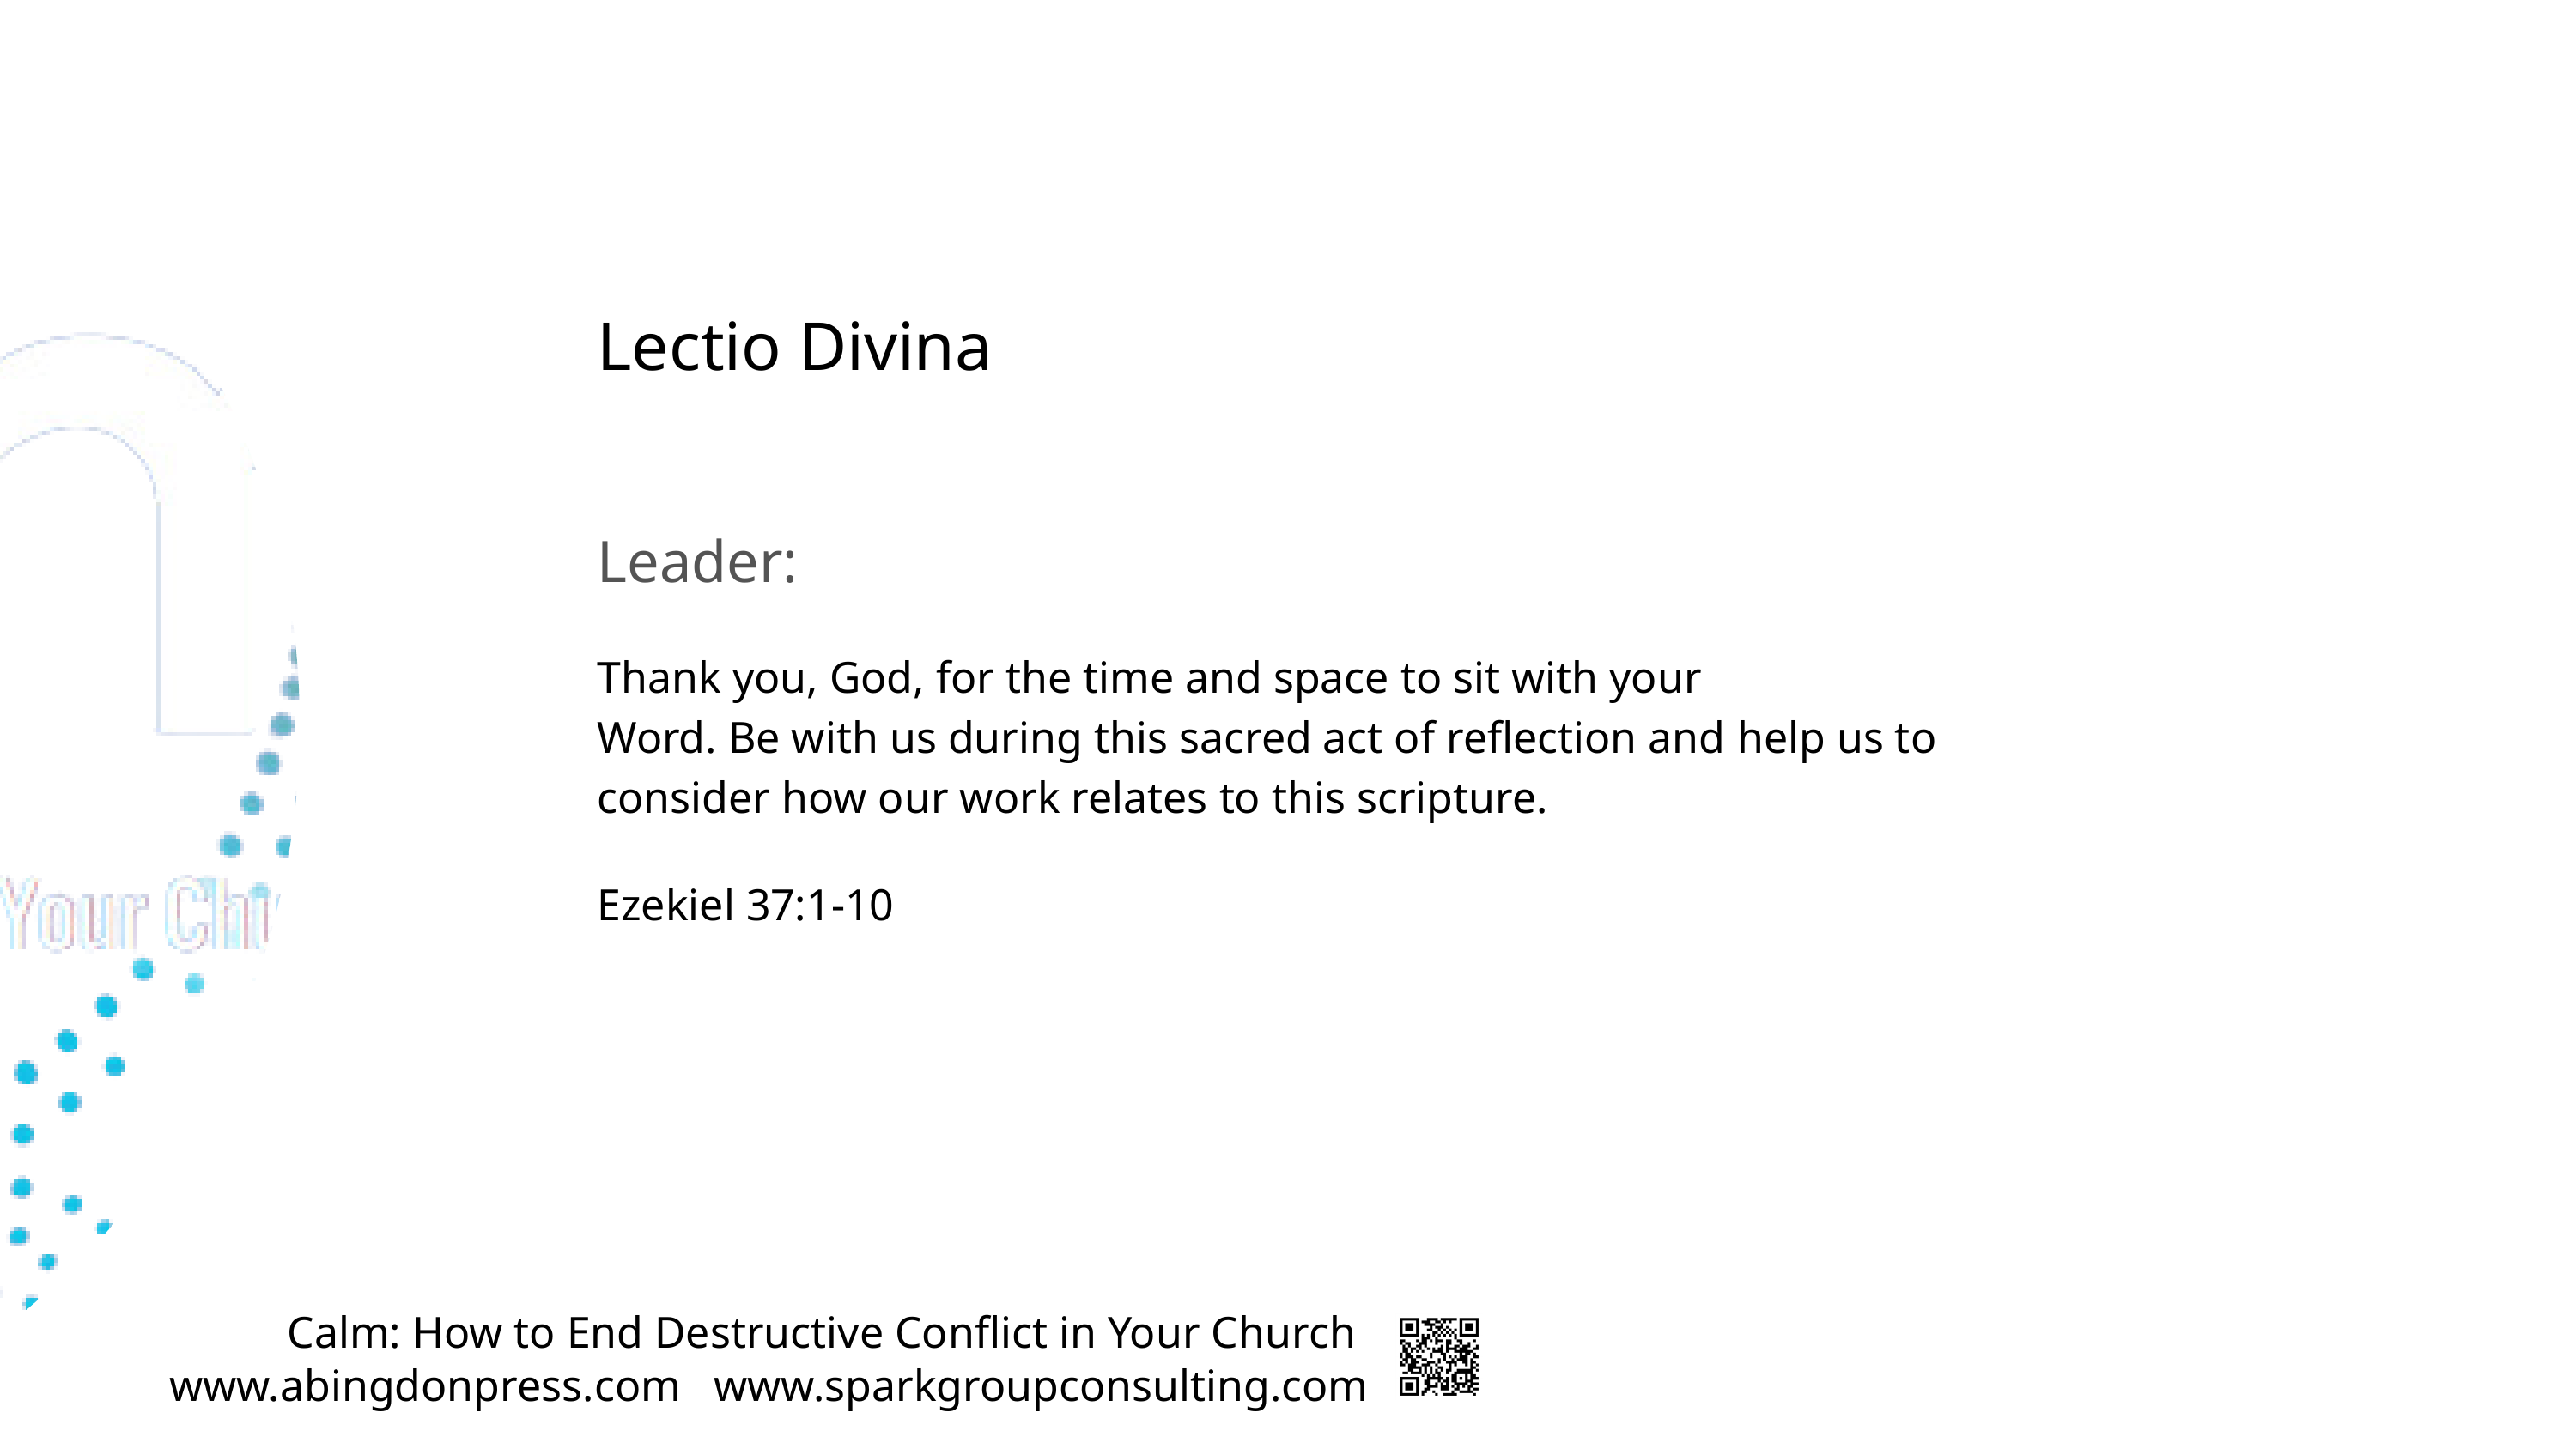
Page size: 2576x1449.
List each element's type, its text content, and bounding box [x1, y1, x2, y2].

text_box Ezekiel 37:1-10 [597, 869, 2432, 930]
text_box Lectio Divina [597, 291, 2432, 384]
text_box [0, 0, 301, 1449]
text_box Calm: How to End Destructive Conflict in Your Church [305, 1296, 1475, 1357]
text_box Thank you, God, for the time and space to sit with your Word. Be with us during this sacred act of reflection and help us to consider how our work relates to this scripture. [597, 641, 2432, 822]
text_box www.sparkgroupconsulting.com [714, 1357, 1418, 1410]
text_box [1418, 1313, 1483, 1400]
text_box Leader: [597, 513, 1606, 594]
text_box www.abingdonpress.com [305, 1357, 714, 1410]
